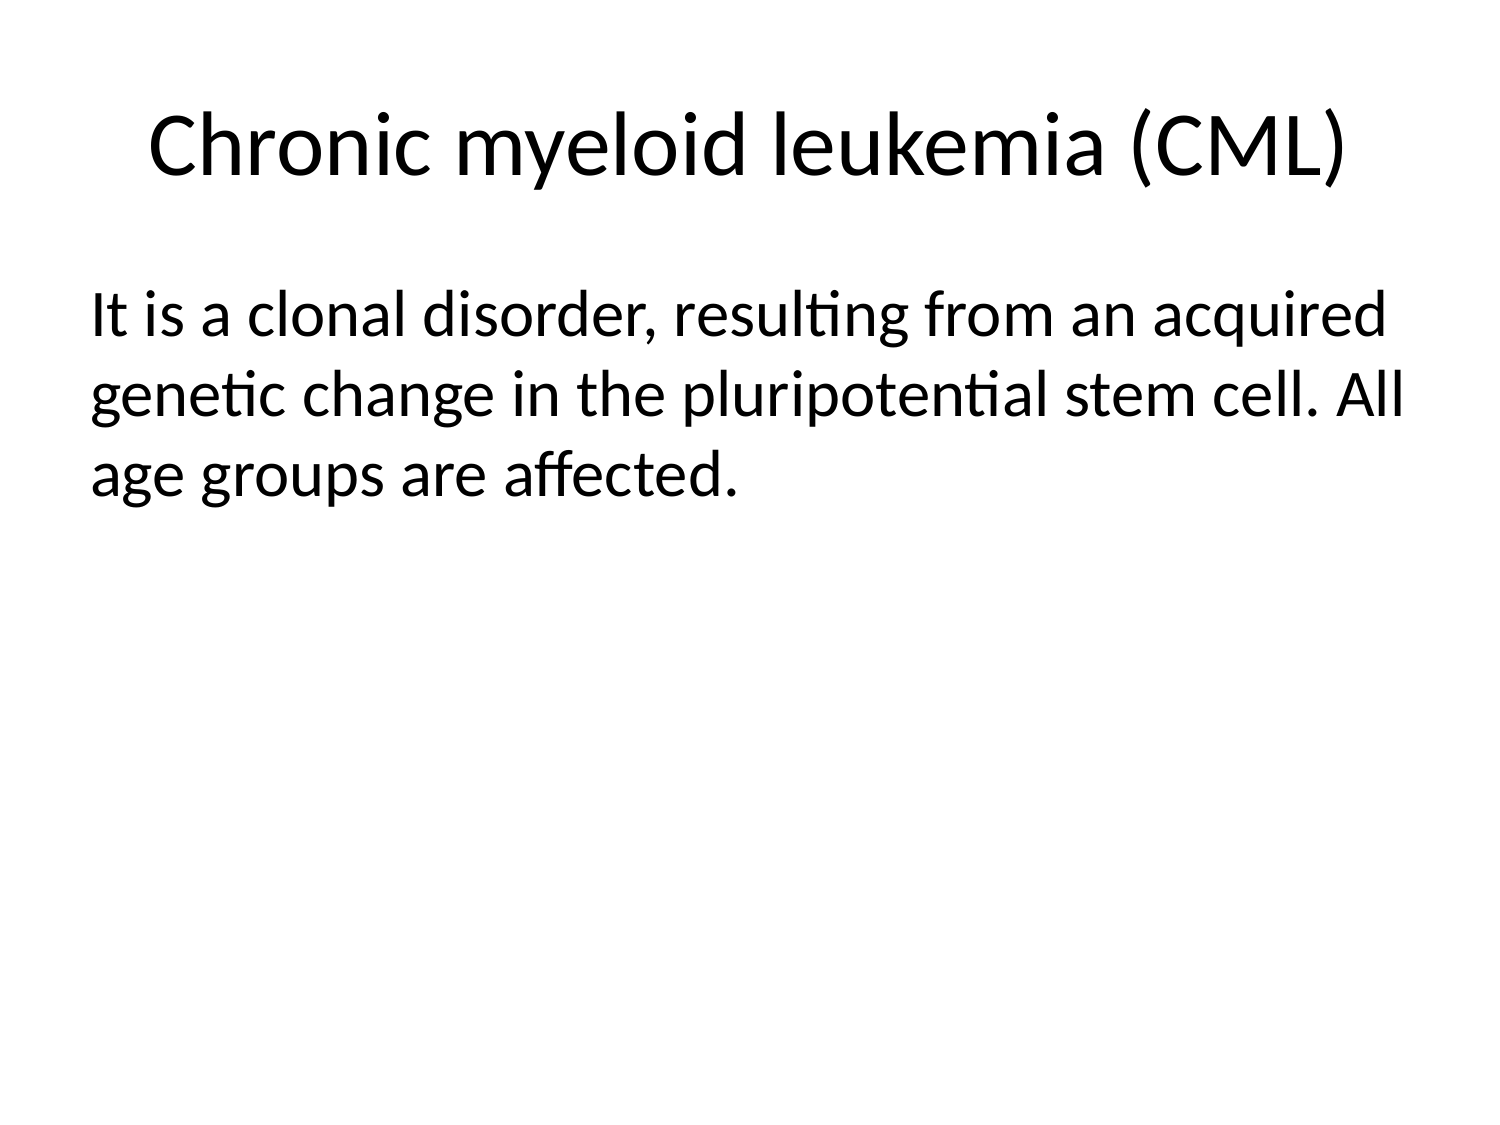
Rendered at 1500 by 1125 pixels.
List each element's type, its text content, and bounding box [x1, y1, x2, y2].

list It is a clonal disorder, resulting from an acquired genetic change in the pluripotential stem cell. All age groups are affected. [75, 262, 1425, 1005]
title Chronic myeloid leukemia (CML) [75, 45, 1425, 233]
